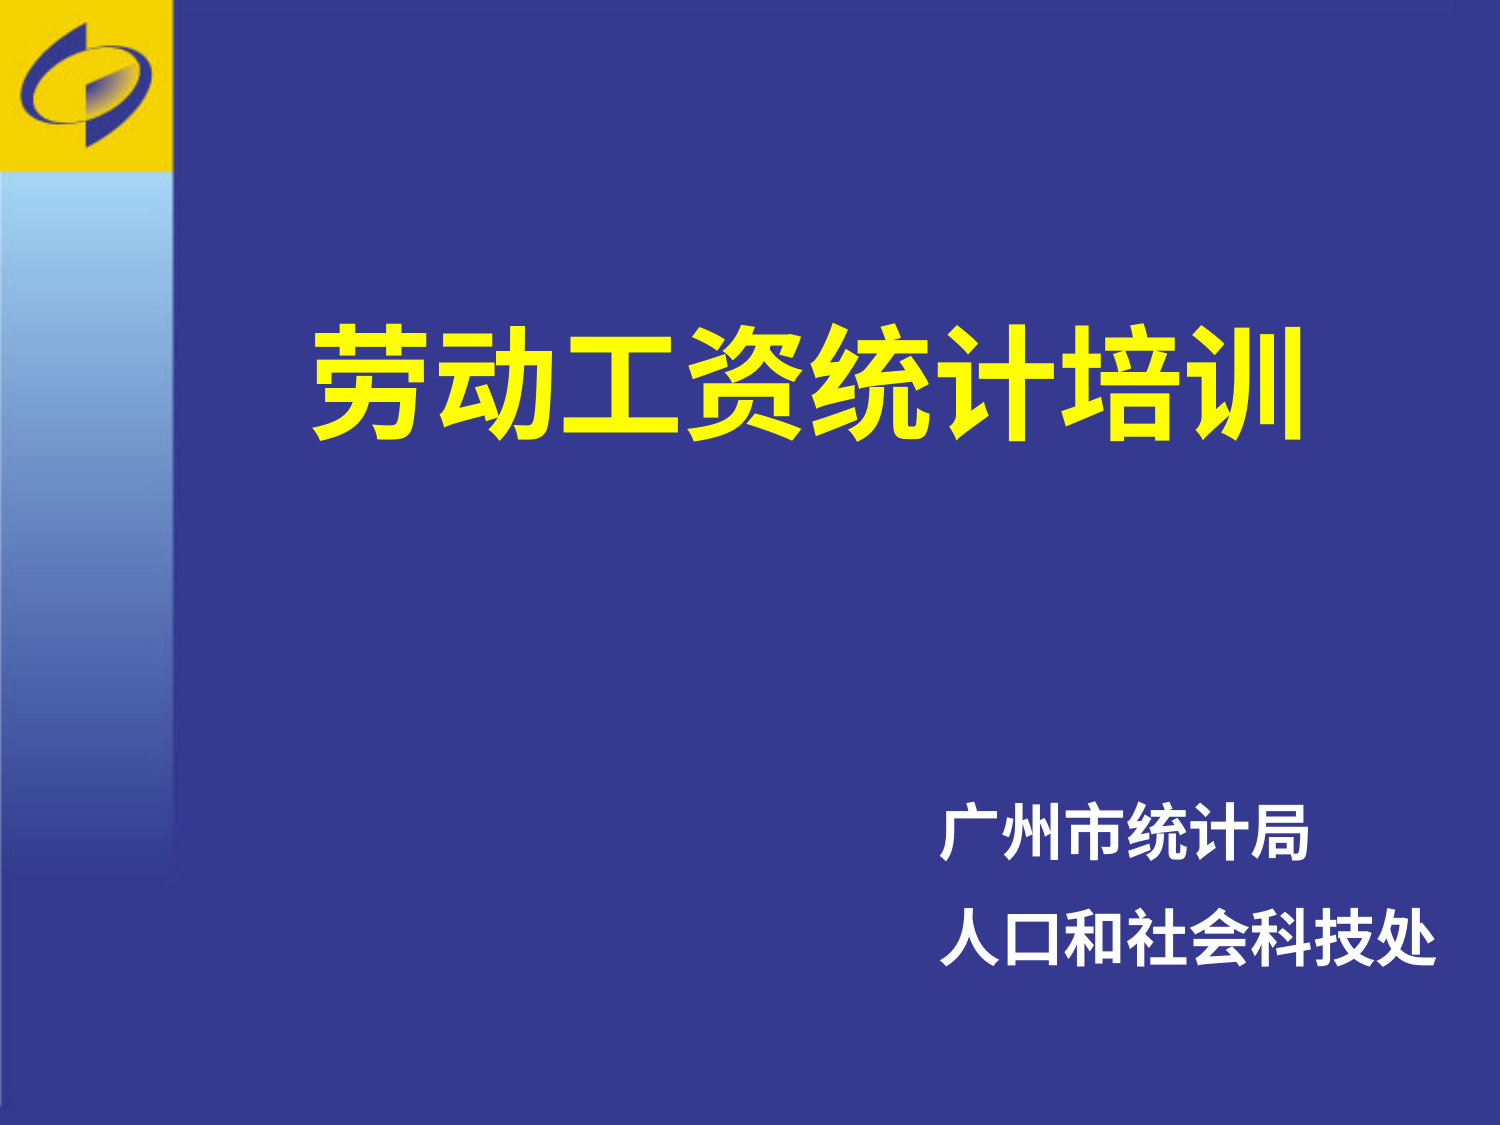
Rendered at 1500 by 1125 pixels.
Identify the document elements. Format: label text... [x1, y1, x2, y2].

text_box 劳动工资统计培训 [217, 297, 1399, 463]
text_box 广州市统计局 人口和社会科技处 [923, 785, 1491, 982]
picture [0, 0, 1500, 1125]
